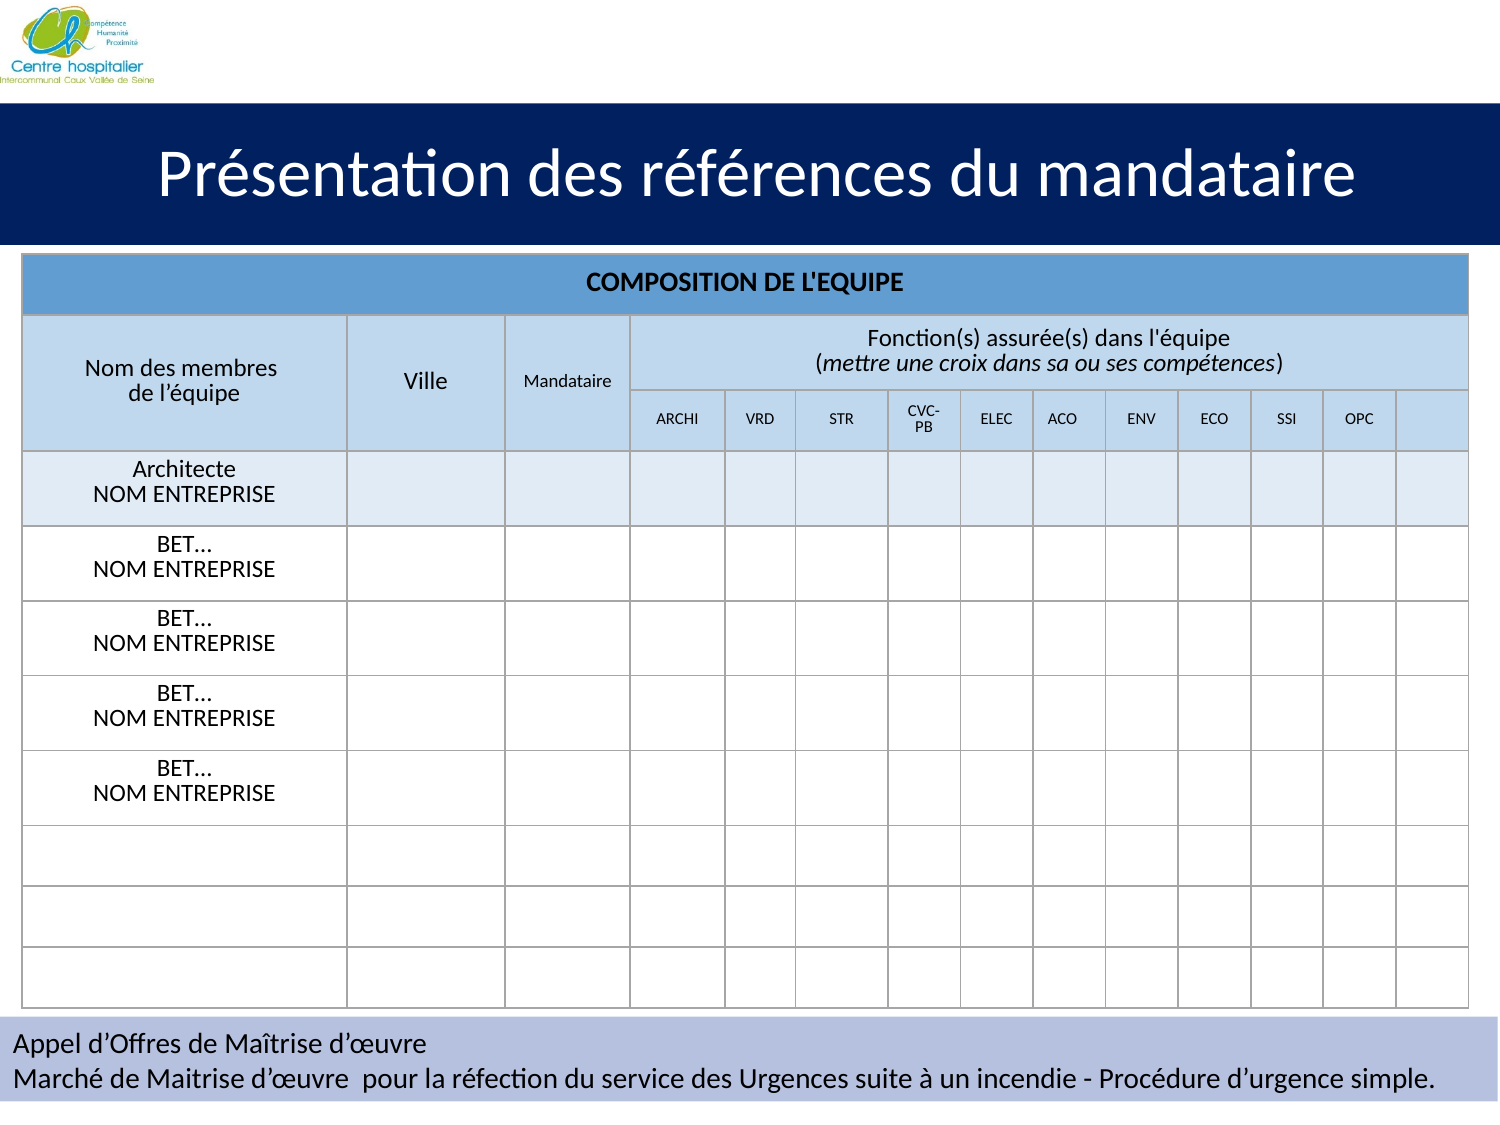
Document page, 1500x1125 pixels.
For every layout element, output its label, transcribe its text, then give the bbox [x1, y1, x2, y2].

table_cell ENV [1106, 381, 1177, 440]
table_cell [1106, 442, 1177, 505]
table_cell [889, 828, 960, 887]
table_cell CVC-PB [889, 381, 960, 440]
table_cell [631, 507, 724, 570]
table_cell [1034, 702, 1105, 766]
table_cell [1397, 572, 1468, 635]
table_cell [796, 572, 887, 635]
table_cell [506, 637, 629, 701]
table_cell [726, 828, 795, 887]
table_header COMPOSITION DE L'EQUIPE [23, 255, 1468, 314]
table_cell [1252, 889, 1322, 948]
table_cell [796, 828, 887, 887]
table_cell [1106, 572, 1177, 635]
table_cell [961, 637, 1032, 701]
table_cell [726, 768, 795, 827]
table_cell [1034, 768, 1105, 827]
table_cell [1324, 828, 1395, 887]
table_cell [348, 702, 504, 766]
table_cell [796, 637, 887, 701]
table_cell [1179, 828, 1250, 887]
slide_number 2 [1059, 1042, 1397, 1103]
table_cell [506, 572, 629, 635]
table_cell [1179, 889, 1250, 948]
table_cell [506, 889, 629, 948]
title Présentation des références du mandataire [0, 103, 1500, 245]
table_cell ELEC [961, 381, 1032, 440]
table_cell [1397, 507, 1468, 570]
table_cell [889, 889, 960, 948]
table_cell [23, 889, 346, 948]
table_cell ACO [1034, 381, 1105, 440]
table_cell [889, 572, 960, 635]
table_cell [23, 828, 346, 887]
table_cell [1324, 702, 1395, 766]
table_cell [961, 507, 1032, 570]
table_cell [961, 572, 1032, 635]
table_cell [1179, 637, 1250, 701]
table_cell [1252, 828, 1322, 887]
table_cell [631, 442, 724, 505]
table_cell [348, 889, 504, 948]
table_cell [1034, 828, 1105, 887]
table_cell [506, 702, 629, 766]
table_cell [631, 702, 724, 766]
table_cell [1106, 768, 1177, 827]
table_cell [506, 768, 629, 827]
table_cell ECO [1179, 381, 1250, 440]
table_cell [796, 507, 887, 570]
table_cell SSI [1252, 381, 1322, 440]
table_cell [726, 637, 795, 701]
table_cell [1324, 442, 1395, 505]
table_cell [1034, 889, 1105, 948]
table_cell [1106, 889, 1177, 948]
table_cell [1179, 768, 1250, 827]
text_box Appel d’Offres de Maîtrise d’œuvre Marché de Maitrise d’œuvre pour la réfection du service des Urgences suite à un incendie - Procédure d’urgence simple. [0, 1016, 1498, 1102]
table_cell [1324, 768, 1395, 827]
table_cell Mandataire [506, 316, 629, 440]
table_cell [1324, 572, 1395, 635]
table_cell [1106, 507, 1177, 570]
table_cell BET… NOM ENTREPRISE [23, 637, 346, 701]
table_cell [506, 828, 629, 887]
table_cell [1252, 768, 1322, 827]
table_cell [889, 702, 960, 766]
table_cell [1034, 507, 1105, 570]
table_cell [348, 507, 504, 570]
table_cell [348, 828, 504, 887]
table_cell [1397, 442, 1468, 505]
table_cell [1324, 507, 1395, 570]
table_cell [1252, 702, 1322, 766]
table_cell [348, 768, 504, 827]
table_cell Nom des membres de l’équipe [23, 316, 346, 440]
table_cell STR [796, 381, 887, 440]
table_cell [1397, 828, 1468, 887]
table_cell [726, 572, 795, 635]
table_cell [889, 507, 960, 570]
table_cell [23, 768, 346, 827]
table_cell [1252, 637, 1322, 701]
table_cell [631, 572, 724, 635]
table_cell [1179, 442, 1250, 505]
table_cell [1397, 702, 1468, 766]
table_cell [961, 702, 1032, 766]
table_cell [889, 768, 960, 827]
table_cell [1252, 507, 1322, 570]
table_cell [1324, 889, 1395, 948]
table_cell [631, 637, 724, 701]
table_cell [506, 442, 629, 505]
table_cell [1397, 889, 1468, 948]
table_cell [961, 828, 1032, 887]
table_cell [889, 442, 960, 505]
table_cell VRD [726, 381, 795, 440]
table_cell [1179, 572, 1250, 635]
table_cell [726, 889, 795, 948]
table_cell Ville [348, 316, 504, 440]
table_cell [726, 507, 795, 570]
table_cell [506, 507, 629, 570]
table_cell [348, 572, 504, 635]
table_cell [631, 828, 724, 887]
table_cell [1397, 768, 1468, 827]
table_cell [1106, 637, 1177, 701]
table_cell [961, 889, 1032, 948]
table_cell [1034, 572, 1105, 635]
table_cell ARCHI [631, 381, 724, 440]
table_cell [1179, 507, 1250, 570]
table_cell [348, 637, 504, 701]
table_cell [1034, 442, 1105, 505]
table_cell [726, 702, 795, 766]
table_cell [1034, 637, 1105, 701]
table_cell [1252, 442, 1322, 505]
table_cell [1397, 637, 1468, 701]
table_cell [961, 768, 1032, 827]
table_cell [1252, 572, 1322, 635]
table_cell BET… NOM ENTREPRISE [23, 507, 346, 570]
table_cell BET… NOM ENTREPRISE [23, 572, 346, 635]
table_cell [796, 442, 887, 505]
table_cell Fonction(s) assurée(s) dans l'équipe (mettre une croix dans sa ou ses compétences) [631, 316, 1468, 379]
table_cell OPC [1324, 381, 1395, 440]
table_cell [1324, 637, 1395, 701]
table_cell [348, 442, 504, 505]
table_cell [631, 889, 724, 948]
table_cell [1397, 381, 1468, 440]
table_cell [1179, 702, 1250, 766]
table_cell [1106, 828, 1177, 887]
table_cell [726, 442, 795, 505]
table_cell [631, 768, 724, 827]
table_cell [796, 702, 887, 766]
picture [0, 3, 154, 83]
table_cell Architecte NOM ENTREPRISE [23, 442, 346, 505]
table_cell BET… NOM ENTREPRISE [23, 702, 346, 766]
table_cell [796, 768, 887, 827]
table_cell [796, 889, 887, 948]
table_cell [961, 442, 1032, 505]
table_cell [1106, 702, 1177, 766]
table_cell [889, 637, 960, 701]
